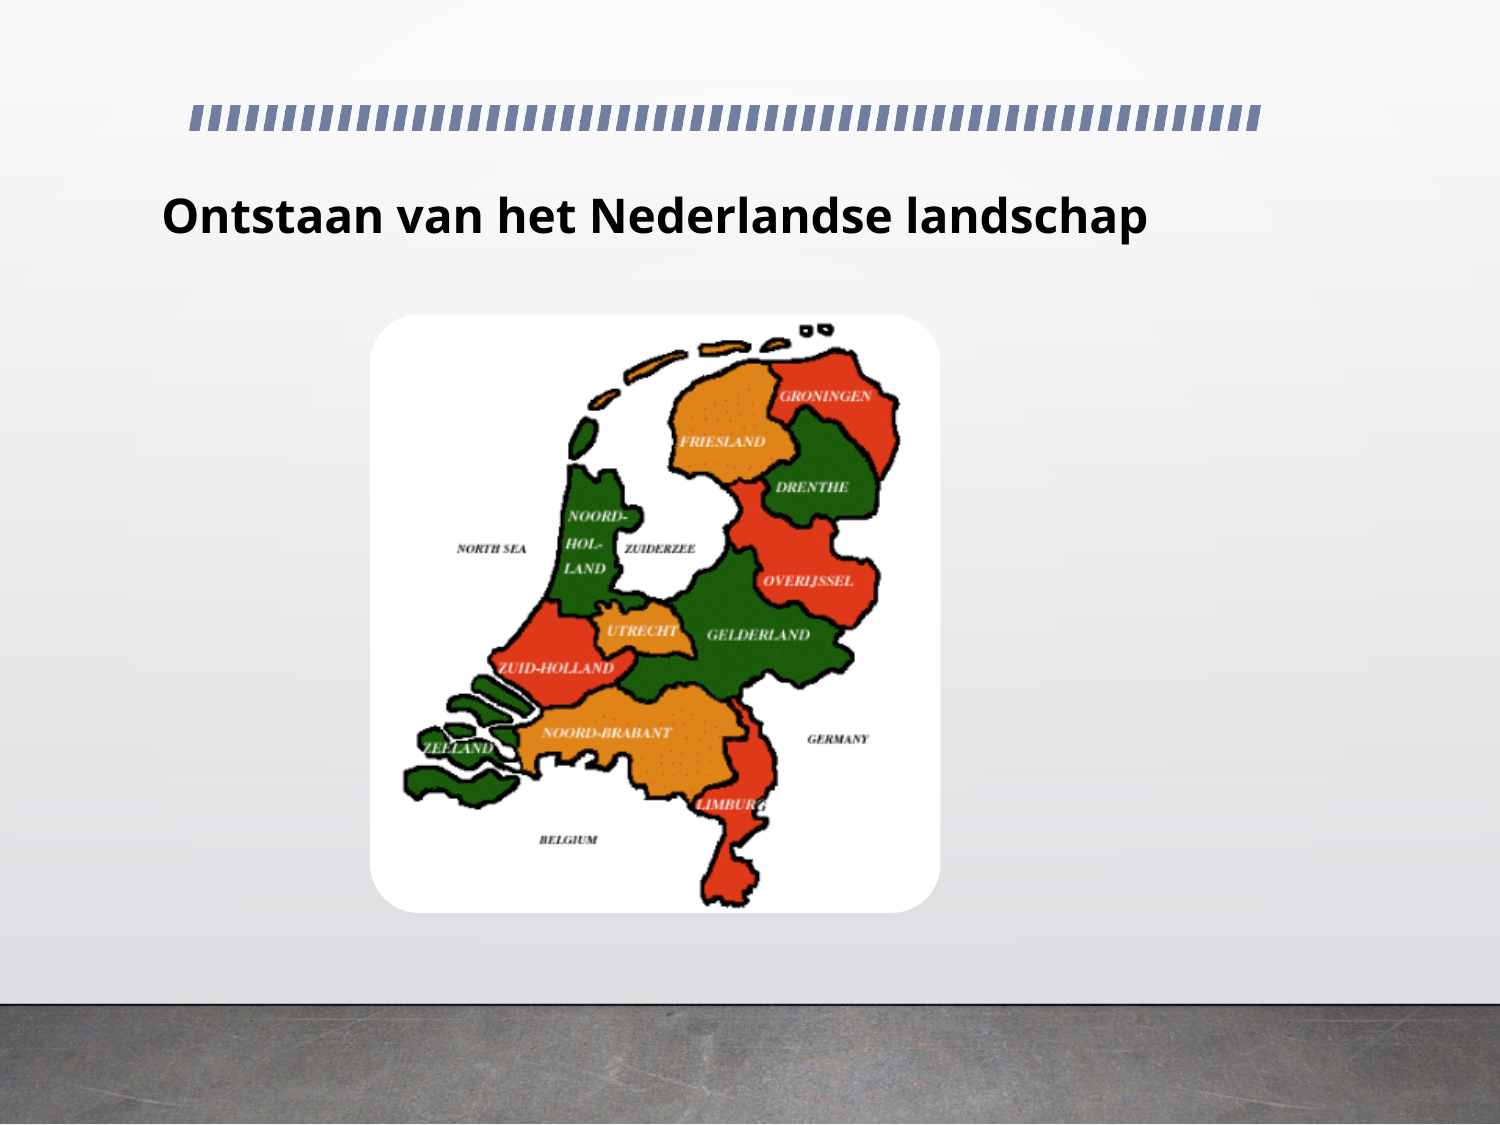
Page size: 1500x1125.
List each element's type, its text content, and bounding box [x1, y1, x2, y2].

picture [369, 314, 941, 914]
title Ontstaan van het Nederlandse landschap [112, 101, 1199, 244]
picture [0, 1004, 1500, 1124]
